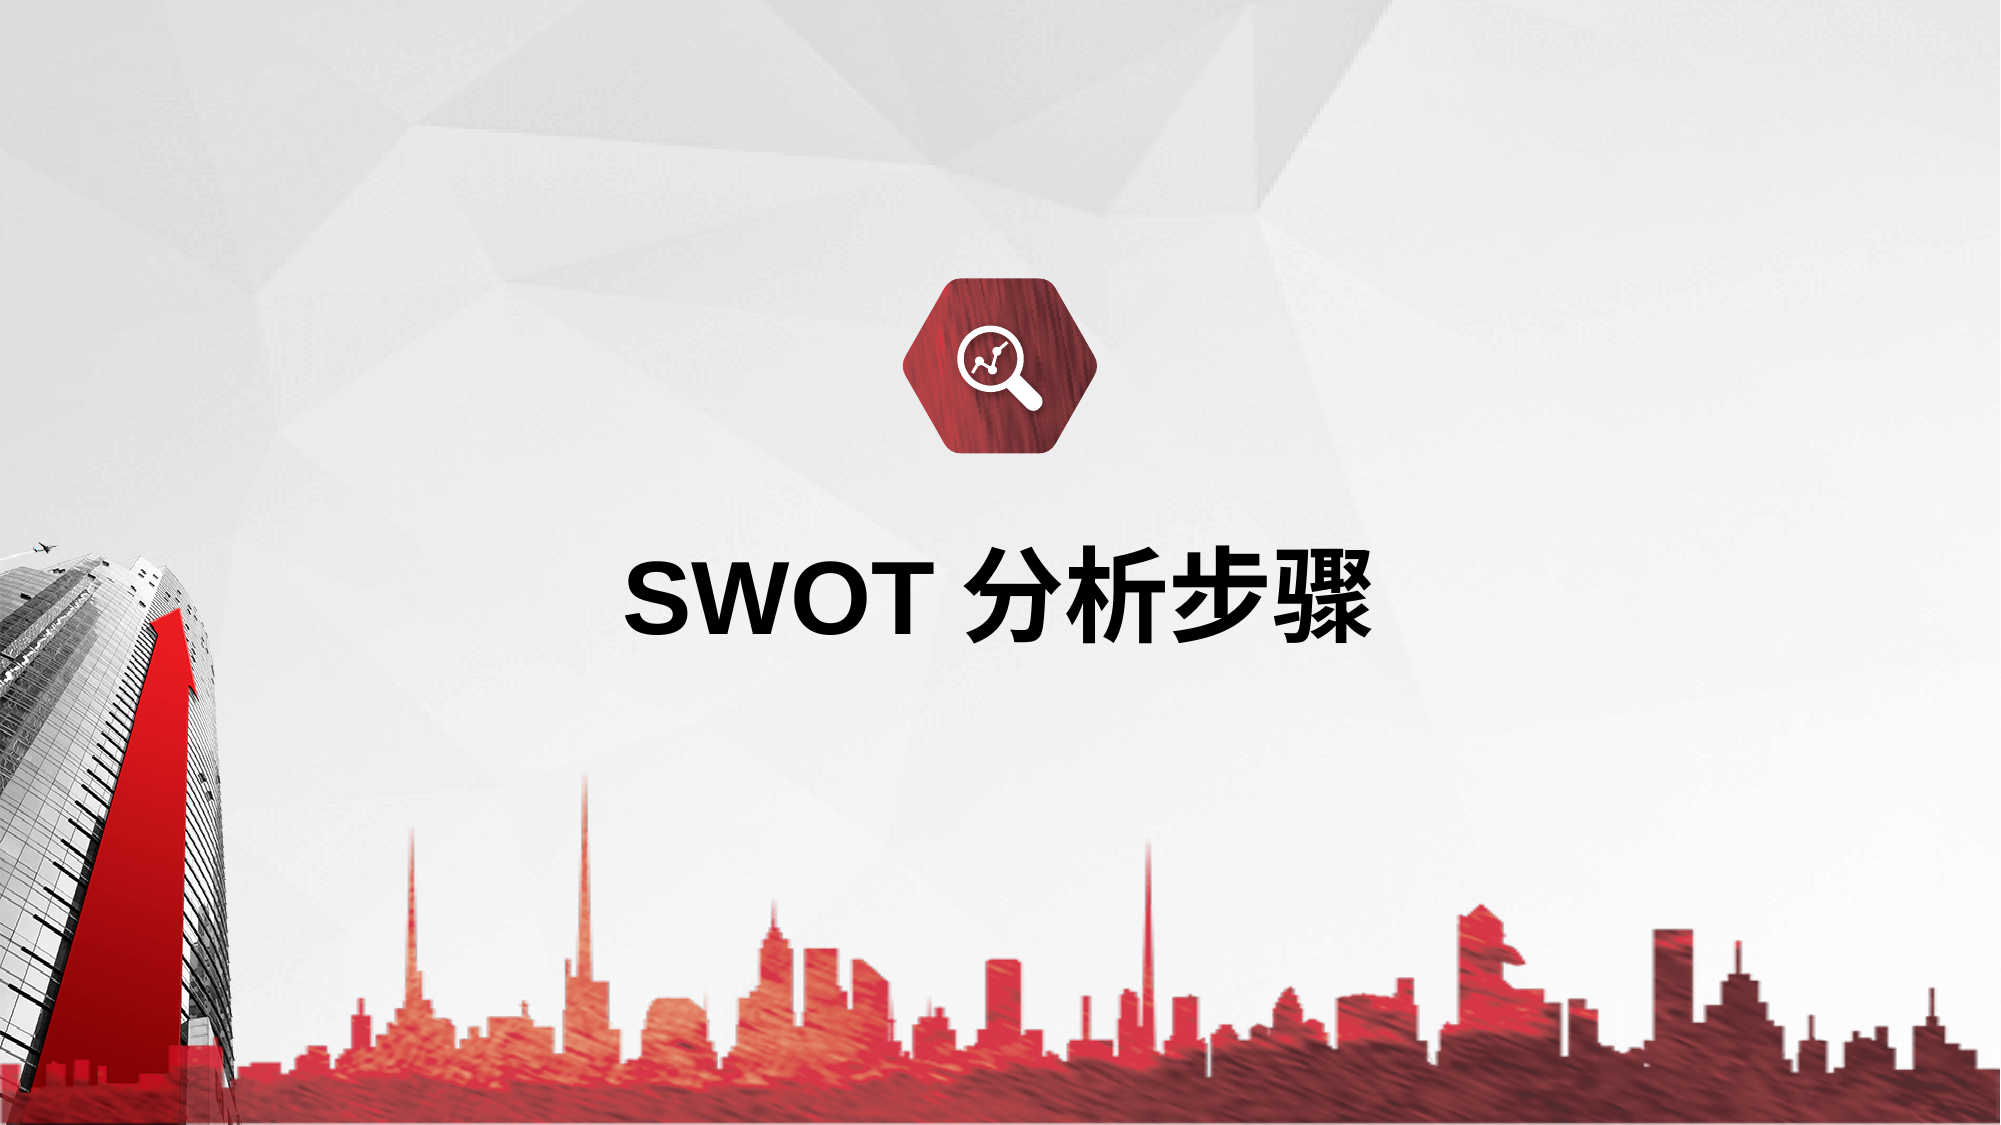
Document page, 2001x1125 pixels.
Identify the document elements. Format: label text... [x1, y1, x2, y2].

picture [0, 0, 2001, 1125]
text_box [902, 278, 1098, 454]
text_box [957, 325, 1043, 411]
text_box SWOT分析步骤 [594, 524, 1406, 662]
